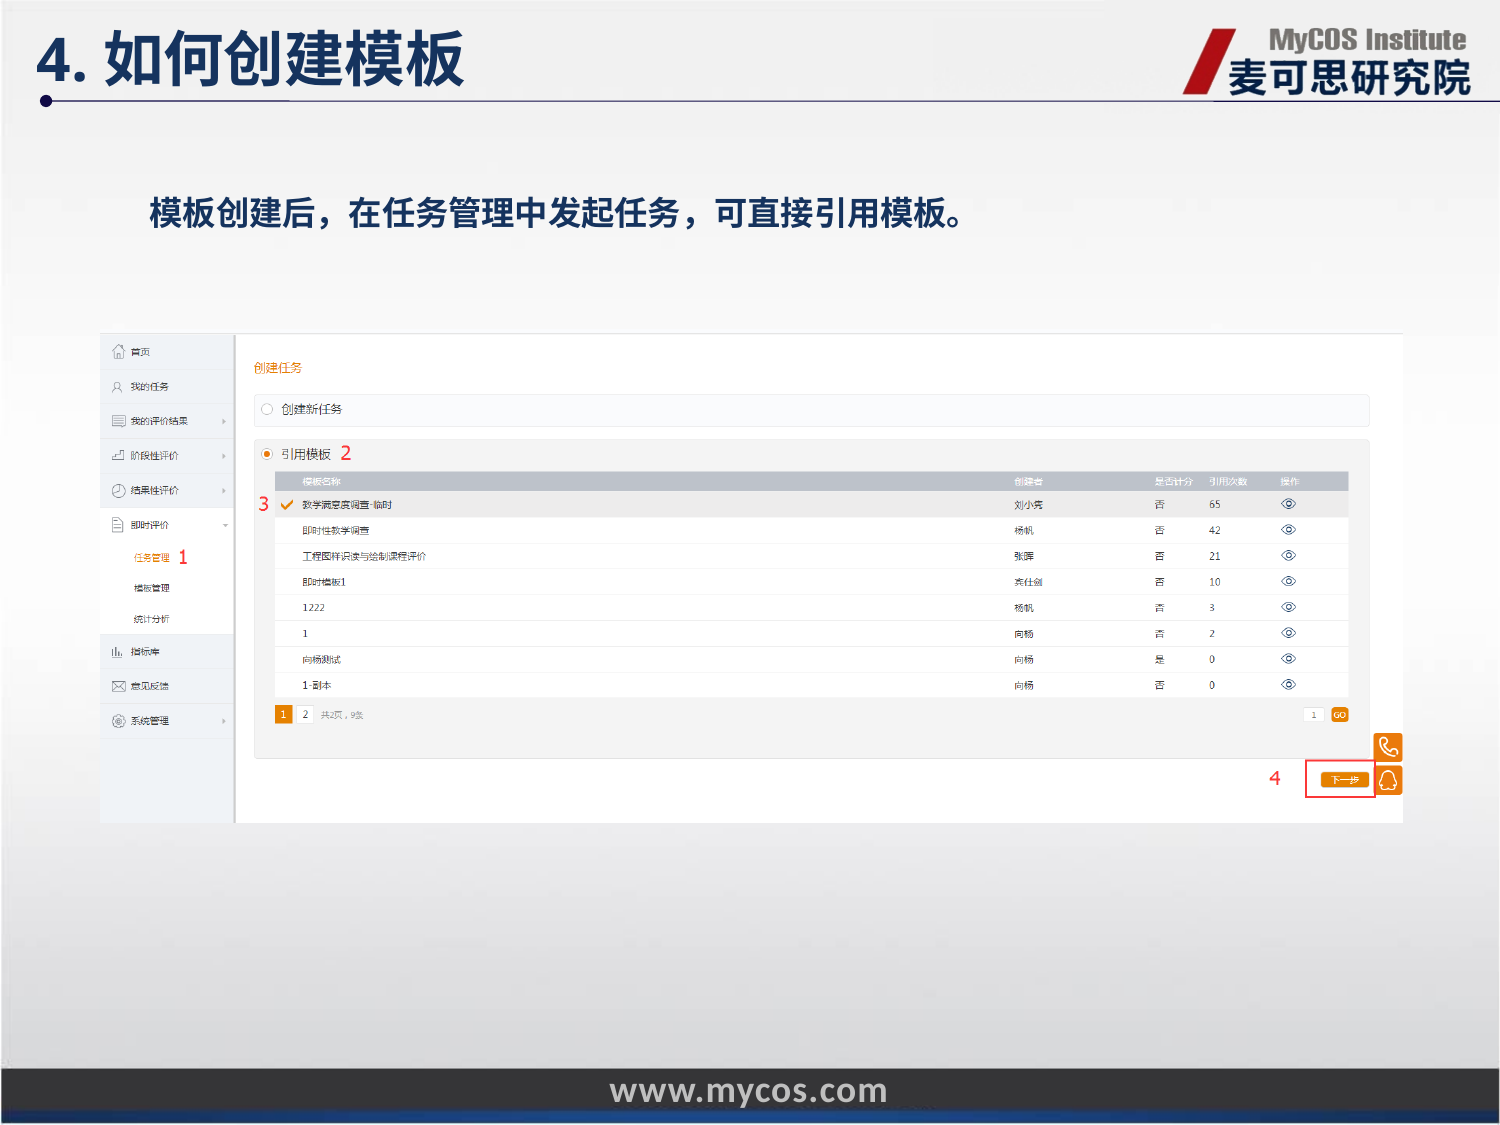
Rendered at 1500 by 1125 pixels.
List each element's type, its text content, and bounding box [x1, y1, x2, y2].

text_box 4.如何创建模板 [36, 20, 1046, 94]
text_box 模板创建后，在任务管理中发起任务，可直接引用模板。 [134, 185, 1276, 240]
picture [0, 0, 1500, 1125]
text_box [39, 94, 1500, 108]
